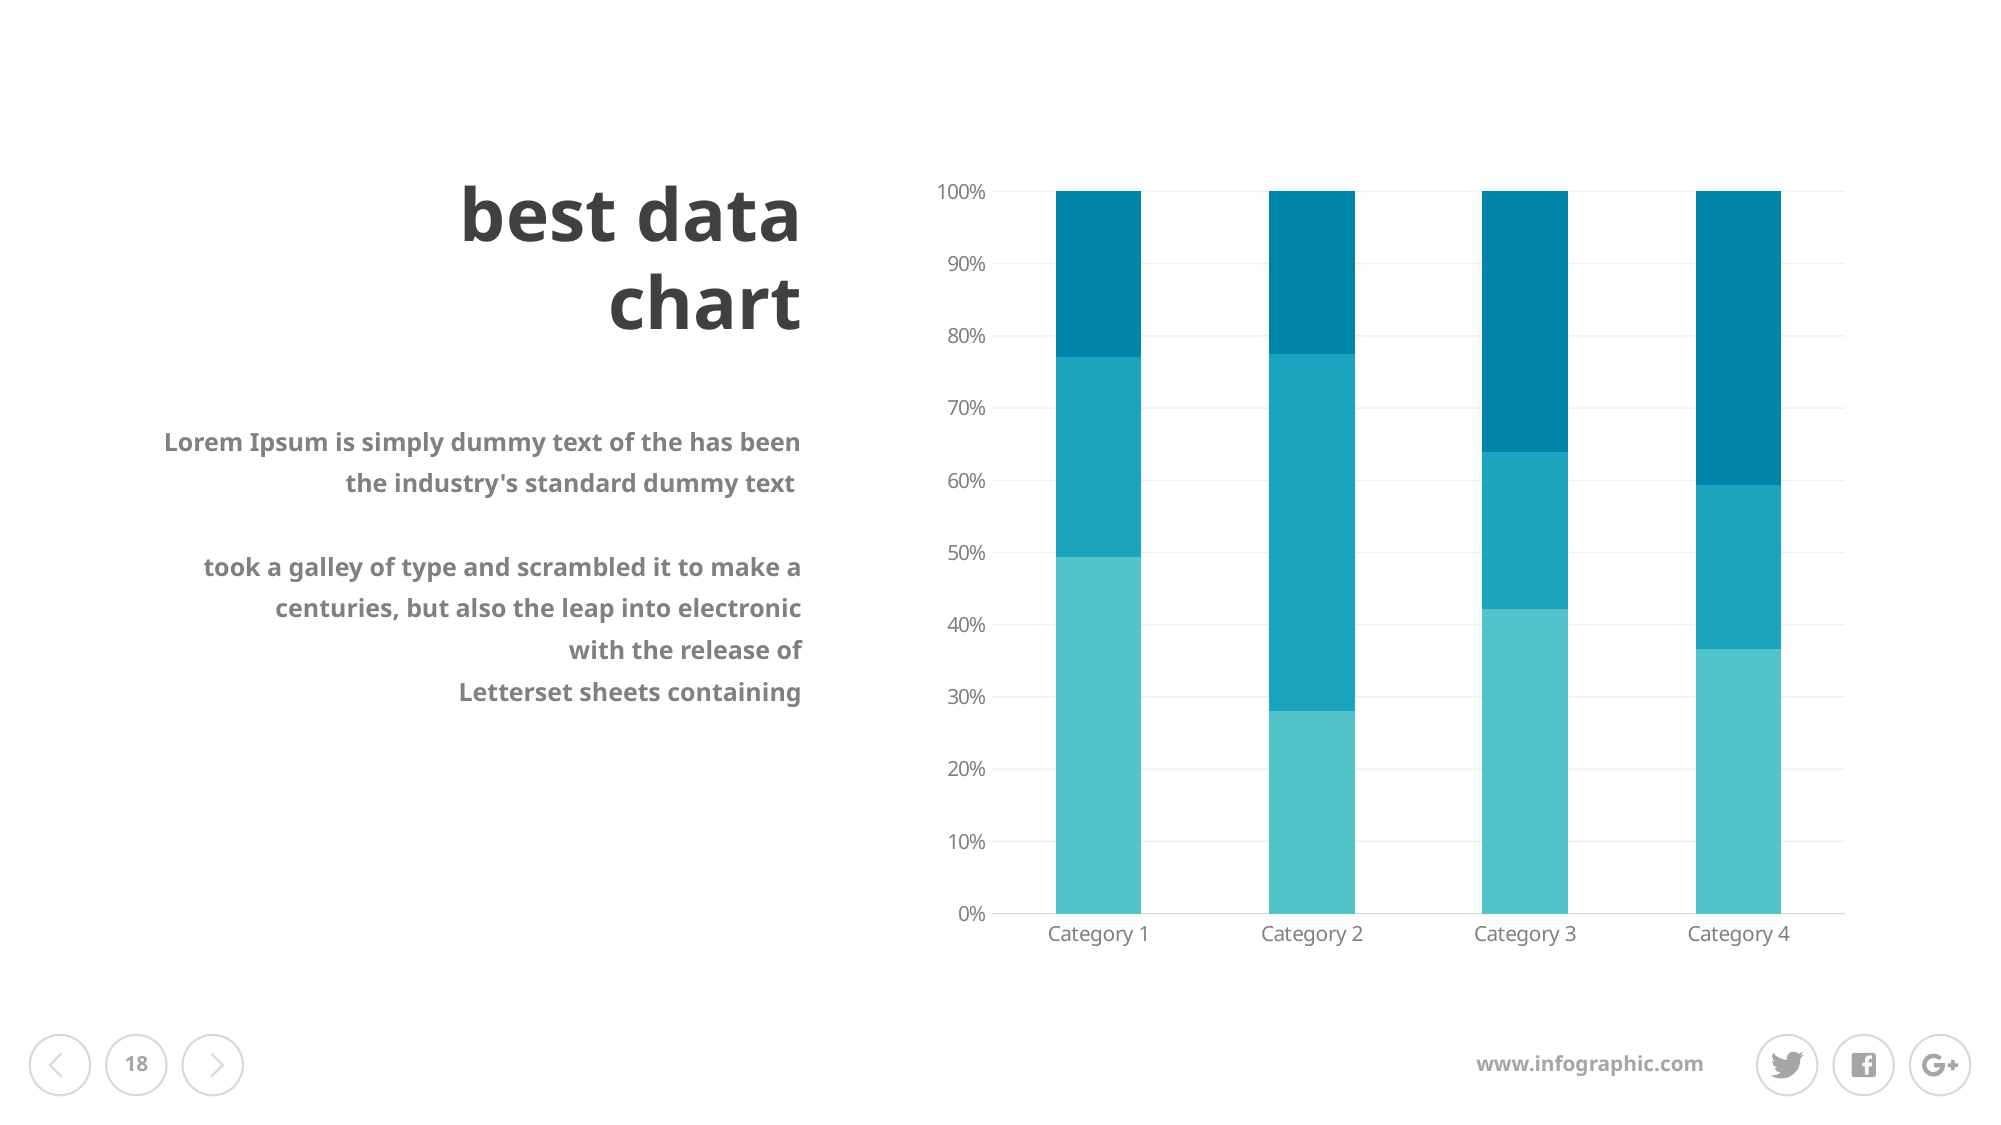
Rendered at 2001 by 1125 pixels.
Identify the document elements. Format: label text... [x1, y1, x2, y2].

text_box best data chart [259, 161, 818, 352]
footer www.infographic.com [1044, 1043, 1720, 1087]
slide_number 18 [90, 1034, 183, 1095]
text_box Lorem Ipsum is simply dummy text of the has been the industry's standard dummy text took a galley of type and scrambled it to make a centuries, but also the leap into electronic with the release of Letterset sheets containing [136, 406, 818, 756]
chart [917, 161, 1864, 964]
